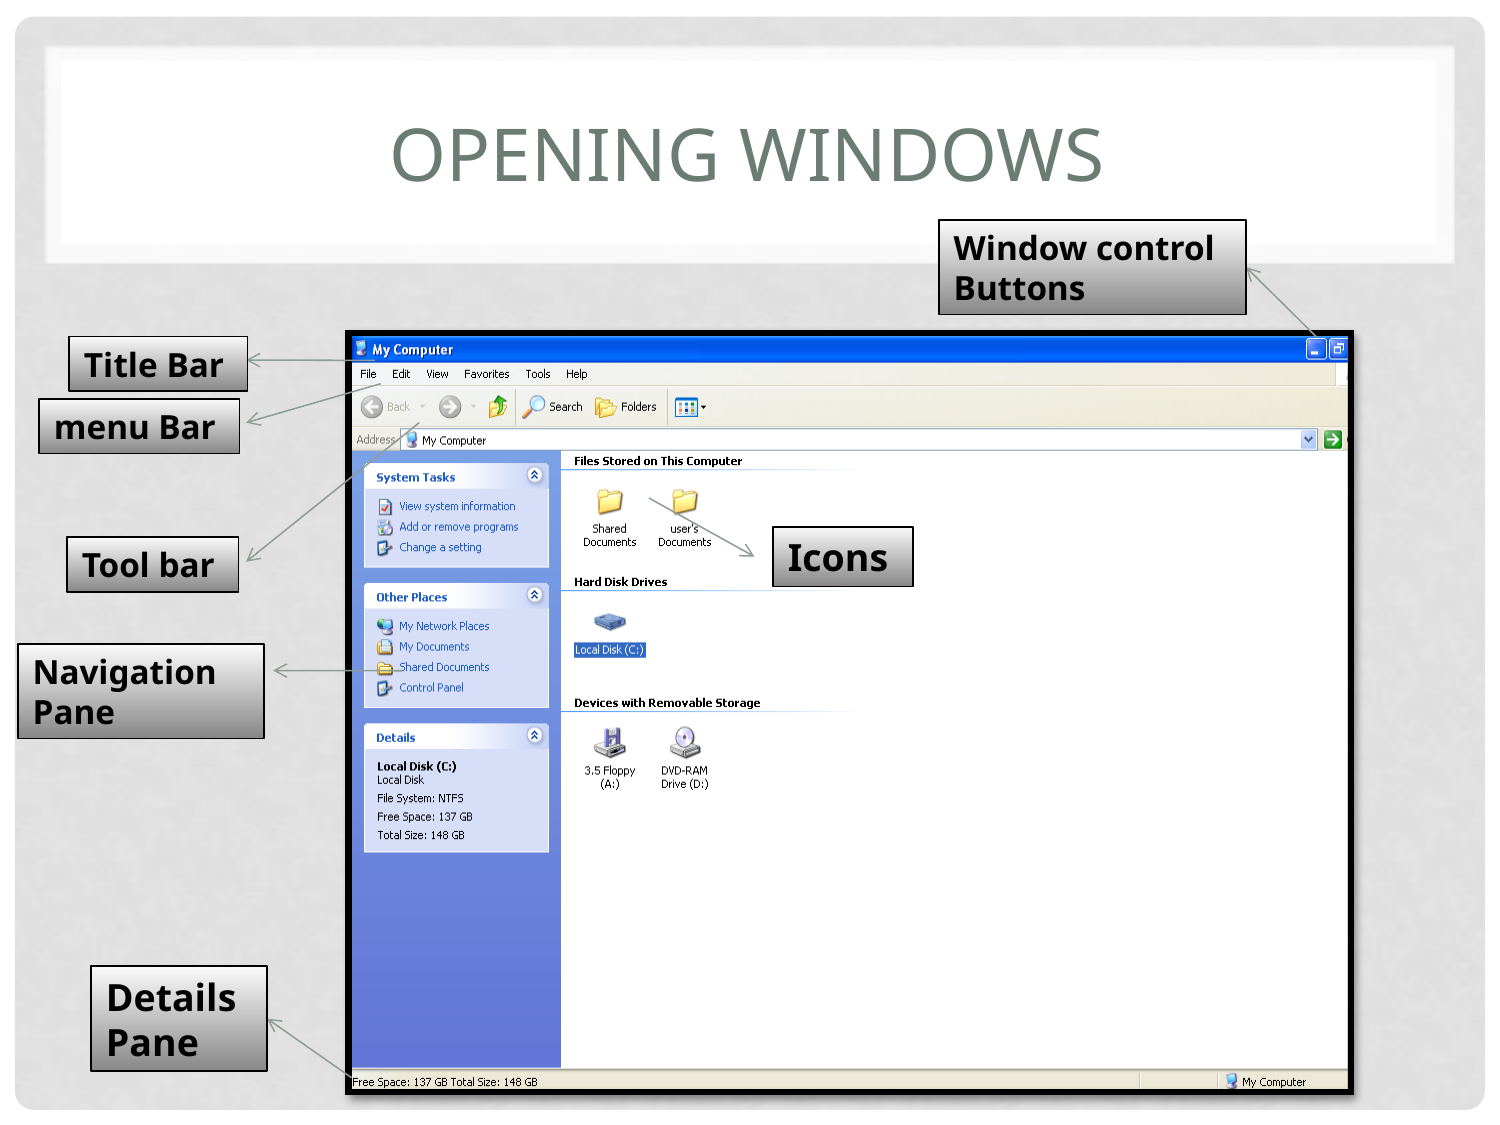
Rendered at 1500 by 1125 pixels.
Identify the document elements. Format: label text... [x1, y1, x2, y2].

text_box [245, 422, 420, 562]
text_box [1245, 267, 1318, 338]
text_box Navigation Pane [17, 643, 265, 739]
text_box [648, 497, 755, 557]
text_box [245, 383, 381, 422]
text_box Details Pane [90, 965, 268, 1072]
text_box Title Bar [68, 336, 248, 392]
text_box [266, 1018, 352, 1078]
text_box Window control Buttons [938, 219, 1247, 315]
text_box menu Bar [38, 398, 240, 454]
text_box Tool bar [66, 536, 239, 593]
title Opening Windows [69, 66, 1425, 238]
picture [351, 336, 1348, 1090]
